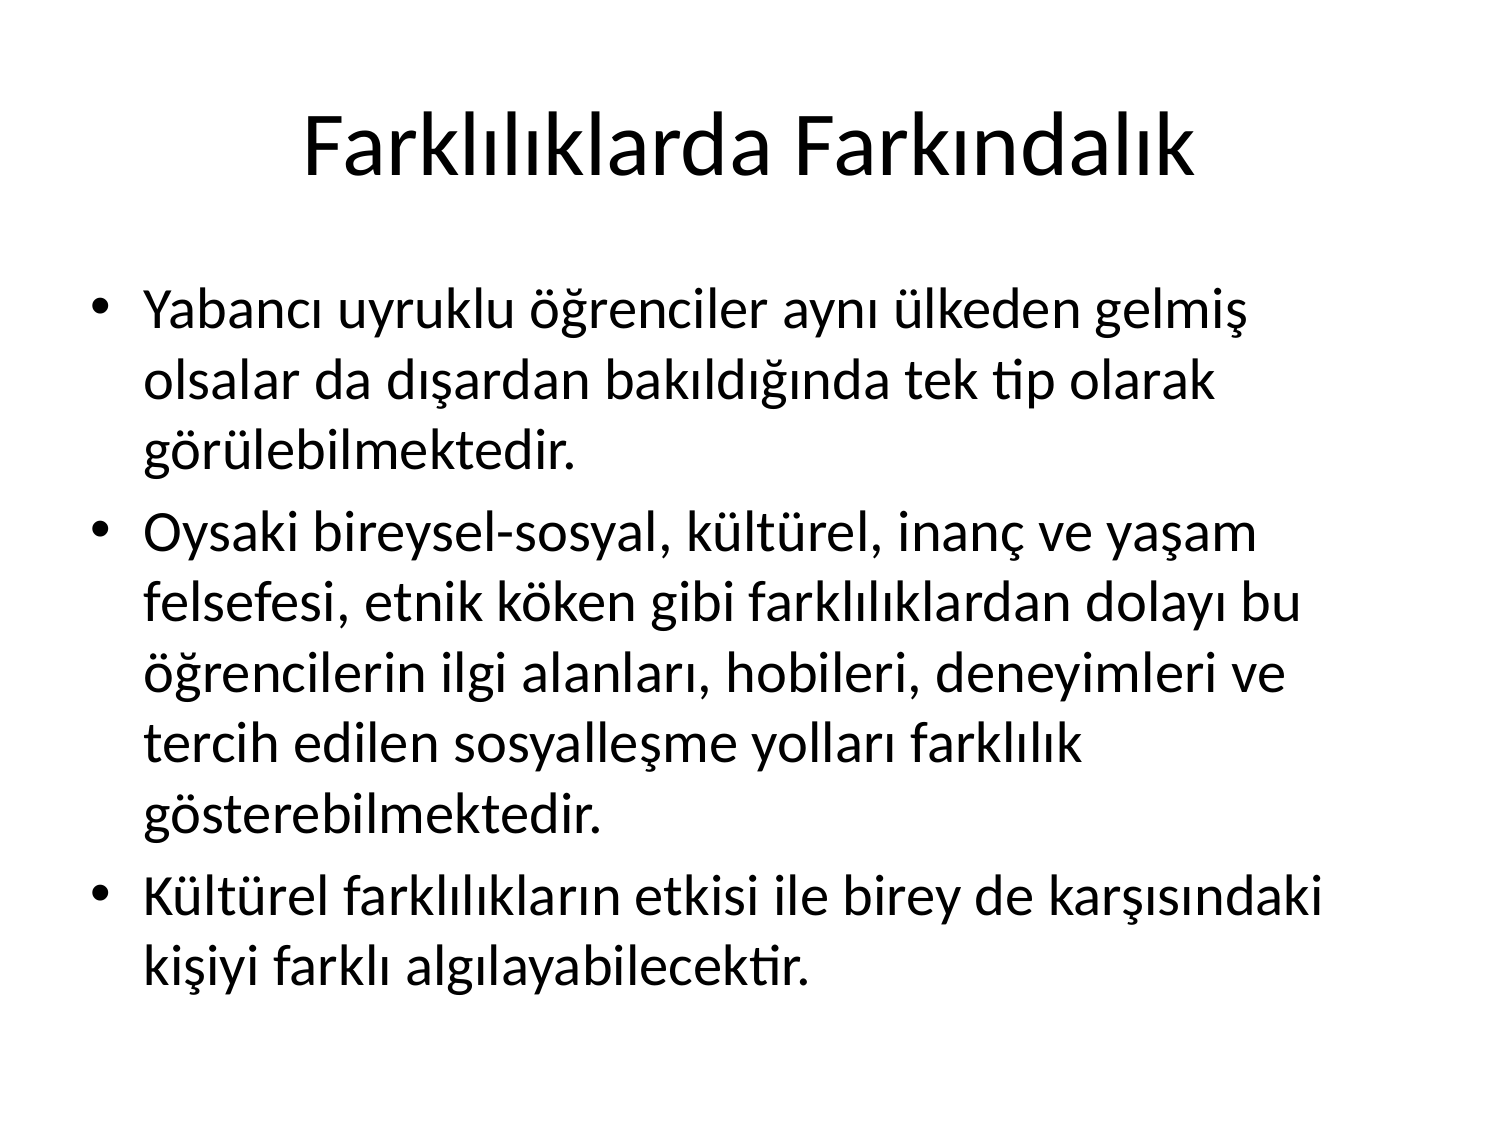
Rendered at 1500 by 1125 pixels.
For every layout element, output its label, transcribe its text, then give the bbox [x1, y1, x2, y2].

list Yabancı uyruklu öğrenciler aynı ülkeden gelmiş olsalar da dışardan bakıldığında tek tip olarak görülebilmektedir. Oysaki bireysel-sosyal, kültürel, inanç ve yaşam felsefesi, etnik köken gibi farklılıklardan dolayı bu öğrencilerin ilgi alanları, hobileri, deneyimleri ve tercih edilen sosyalleşme yolları farklılık gösterebilmektedir. Kültürel farklılıkların etkisi ile birey de karşısındaki kişiyi farklı algılayabilecektir. [75, 262, 1425, 1005]
title Farklılıklarda Farkındalık [75, 45, 1425, 233]
